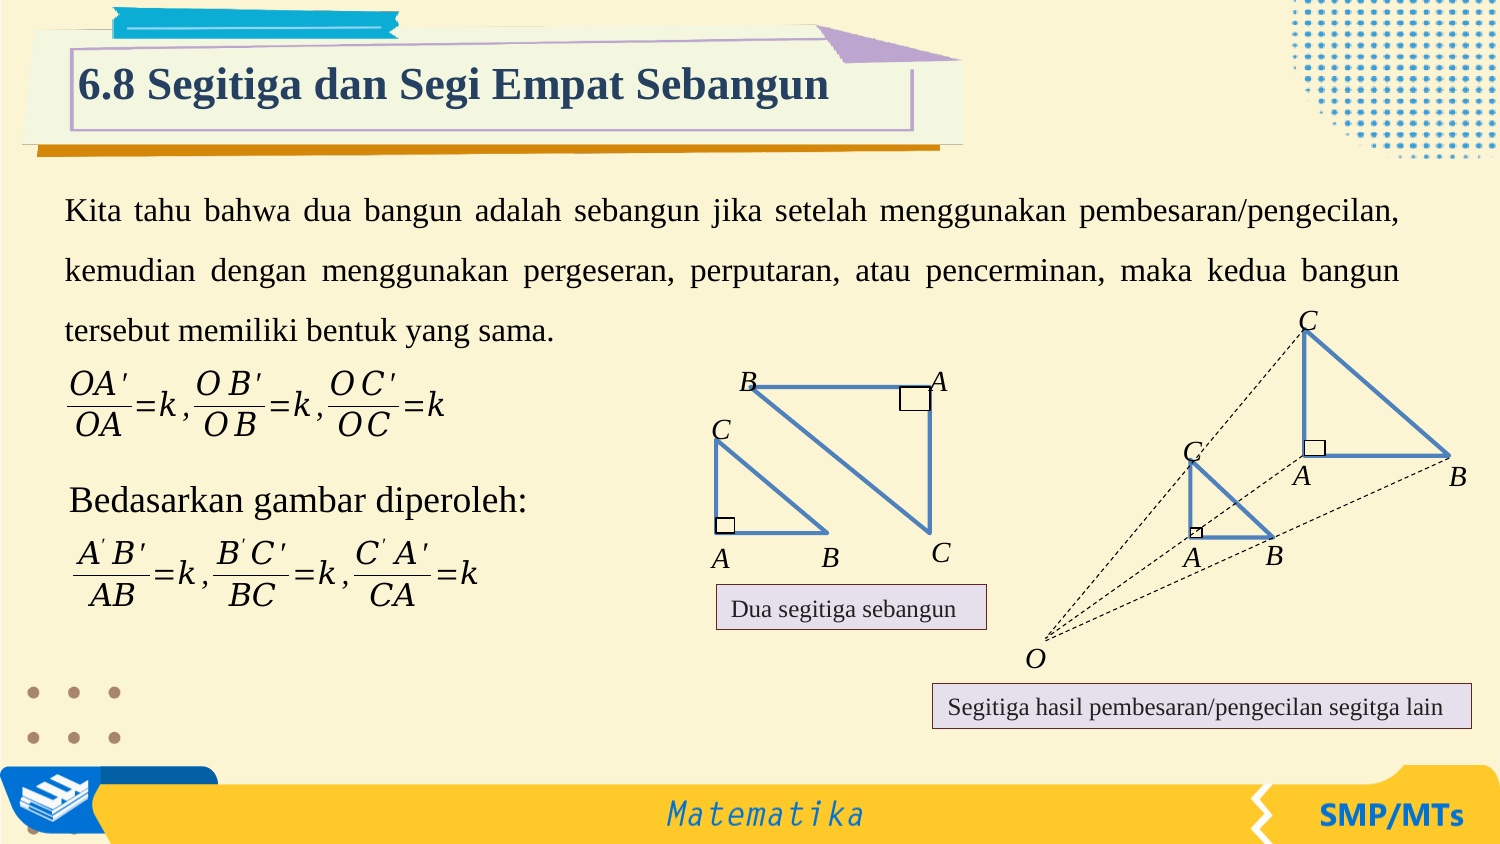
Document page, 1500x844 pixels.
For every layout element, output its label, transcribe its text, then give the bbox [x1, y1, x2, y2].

text_box Bedasarkan gambar diperoleh: [54, 467, 690, 528]
text_box Kita tahu bahwa dua bangun adalah sebangun jika setelah menggunakan pembesaran/pengecilan, kemudian dengan menggunakan pergeseran, perputaran, atau pencerminan, maka kedua bangun tersebut memiliki bentuk yang sama. [49, 161, 1417, 356]
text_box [932, 294, 1494, 730]
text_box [695, 354, 927, 631]
picture [0, 0, 1500, 844]
